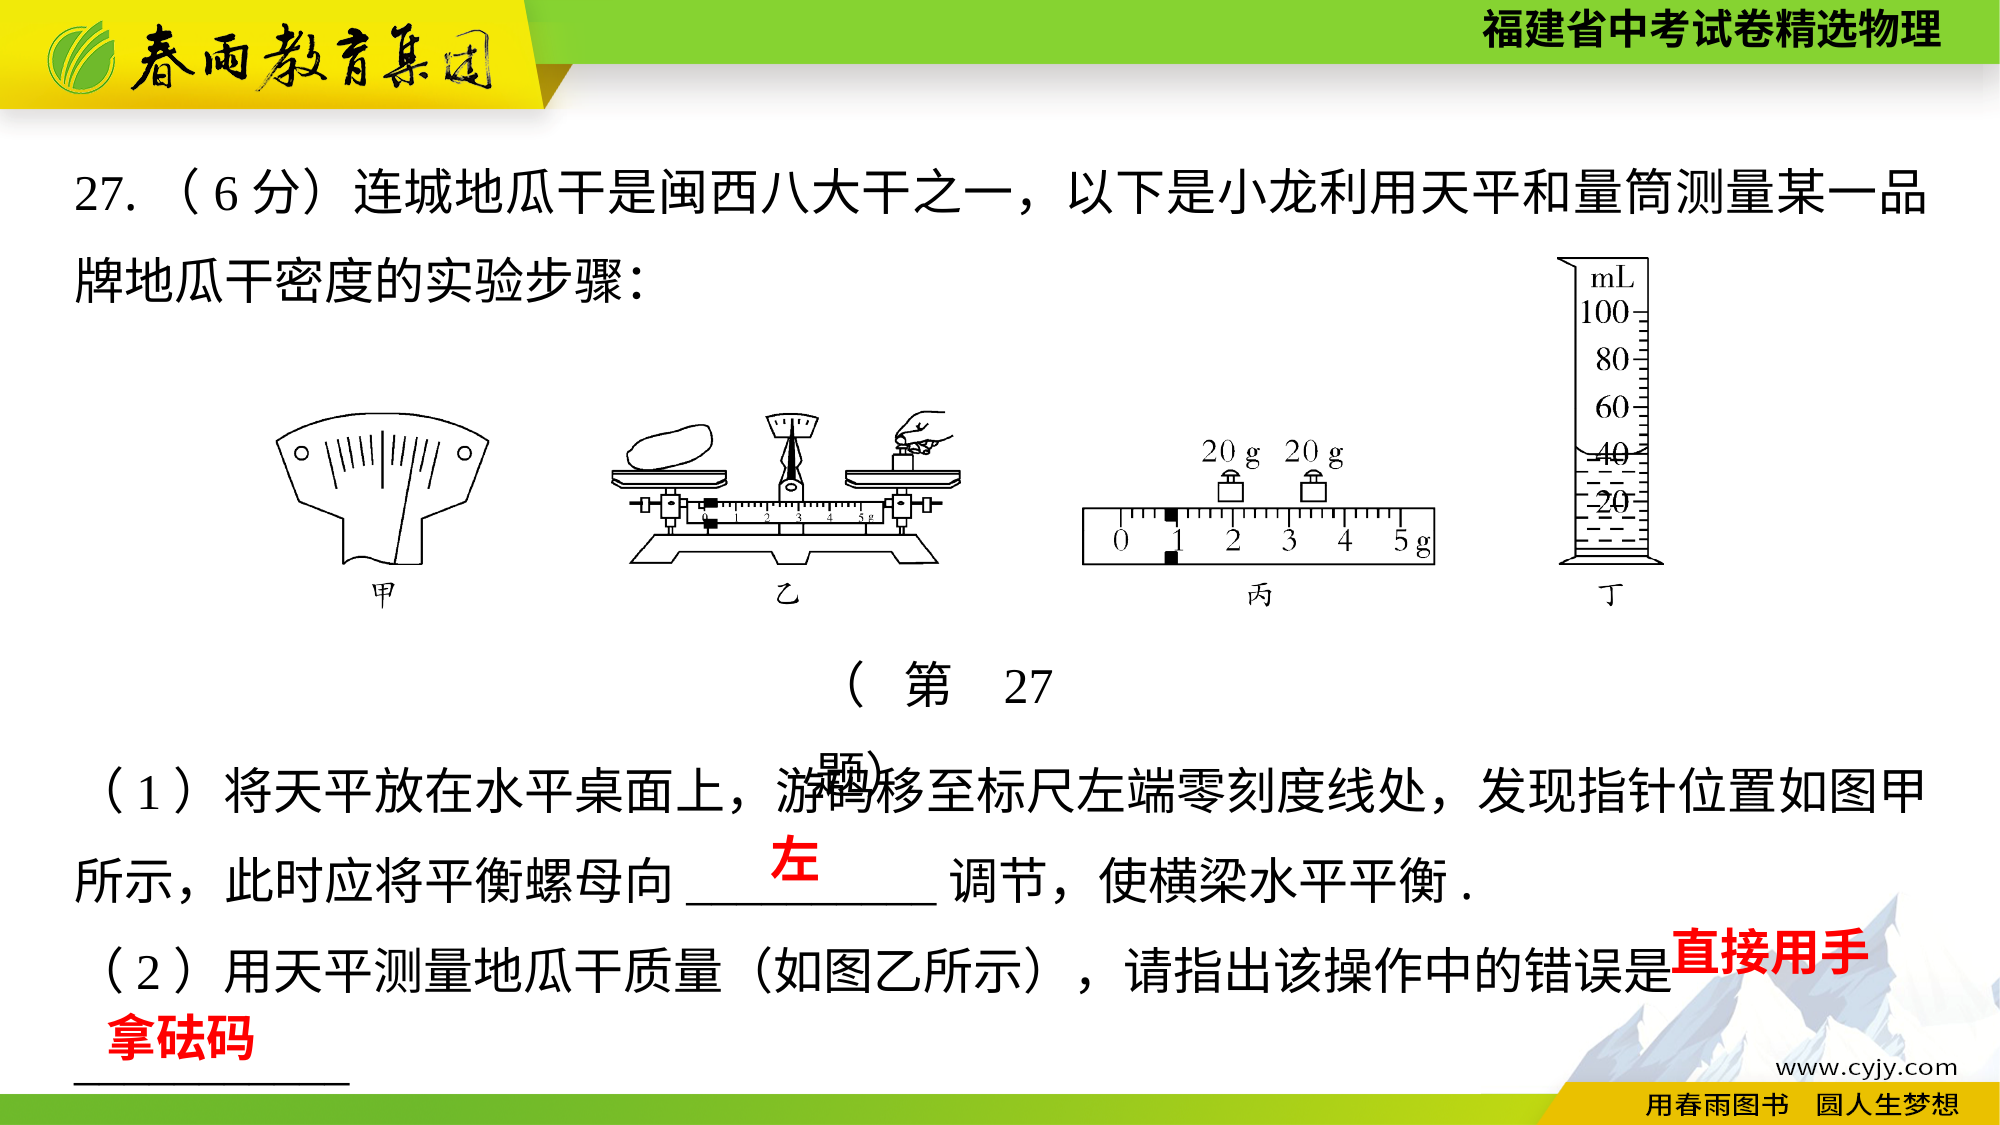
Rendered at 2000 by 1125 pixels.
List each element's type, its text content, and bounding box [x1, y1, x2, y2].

picture [0, 0, 2000, 1125]
text_box 直接用手 [1655, 913, 1886, 989]
text_box 拿砝码 [91, 999, 272, 1075]
list 27.（6分）连城地瓜干是闽西八大干之一，以下是小龙利用天平和量筒测量某一品牌地瓜干密度的实验步骤： （1）将天平放在水平桌面上，游码移至标尺左端零刻度线处，发现指针位置如图甲所示，此时应将平衡螺母向__________调节，使横梁水平平衡. （2）用天平测量地瓜干质量（如图乙所示），请指出该操作中的错误是___________ __________. [59, 122, 1944, 1107]
text_box （第27题） [800, 620, 1081, 721]
text_box 左 [705, 820, 886, 895]
